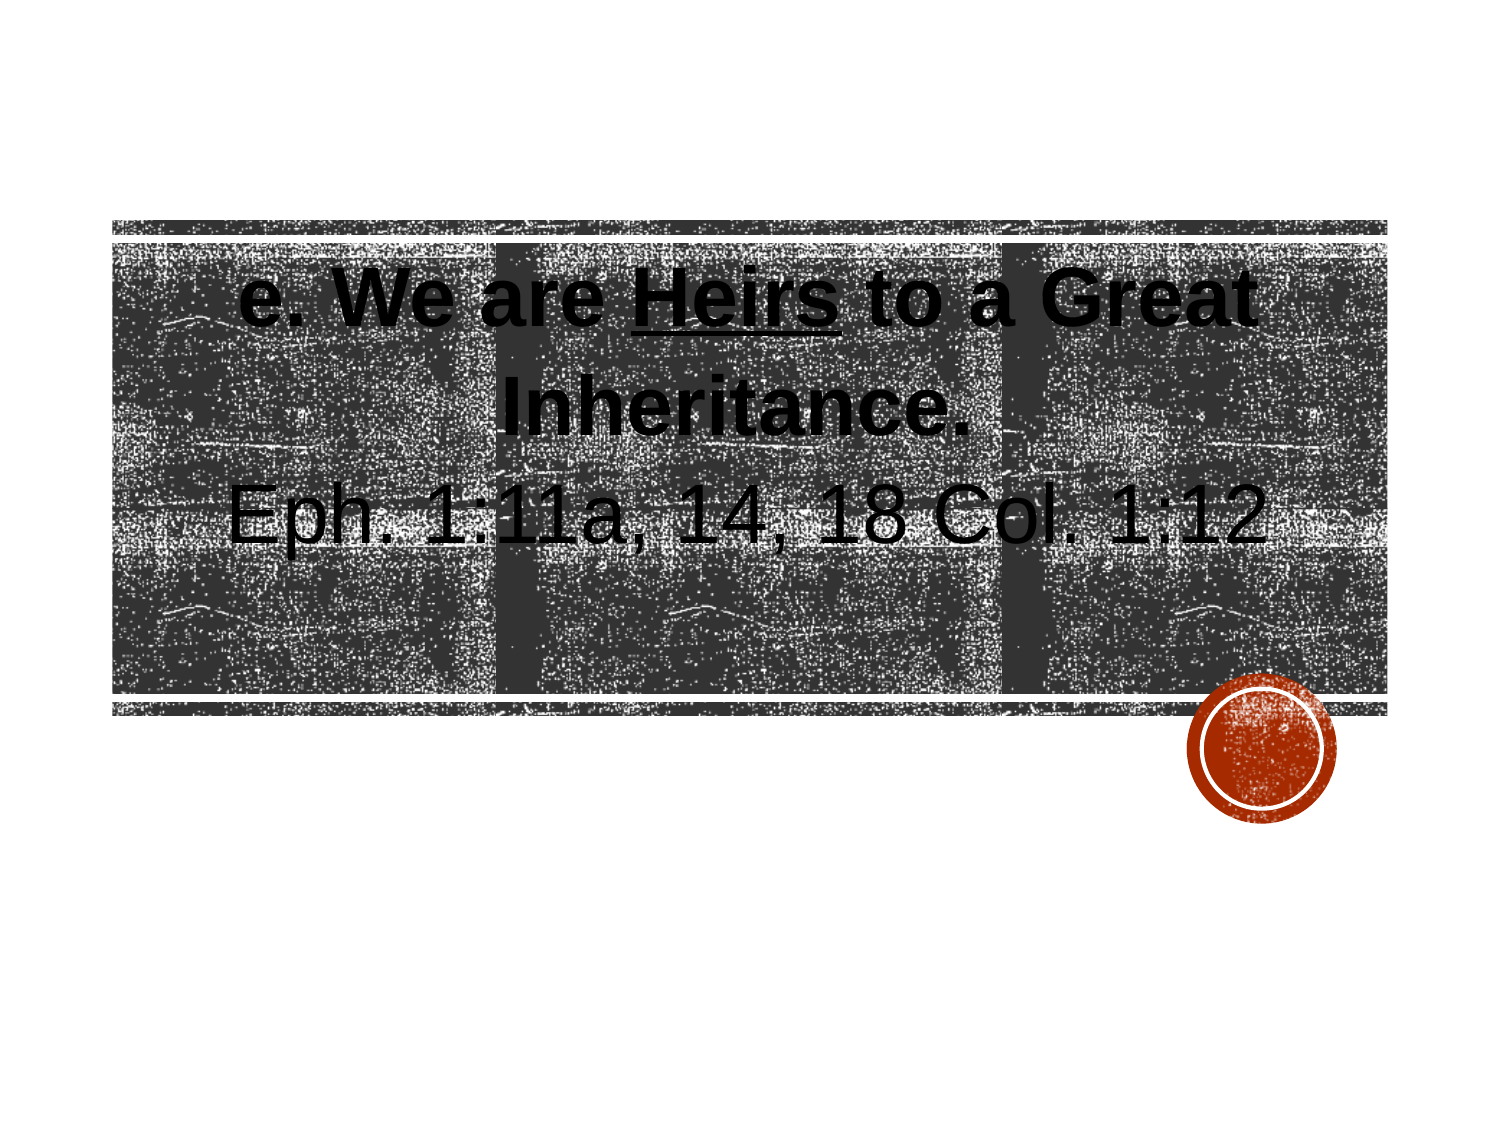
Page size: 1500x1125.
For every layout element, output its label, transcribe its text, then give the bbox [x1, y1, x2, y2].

text_box e. We are Heirs to a Great Inheritance. Eph. 1:11a, 14, 18 Col. 1:12 [96, 228, 1402, 568]
